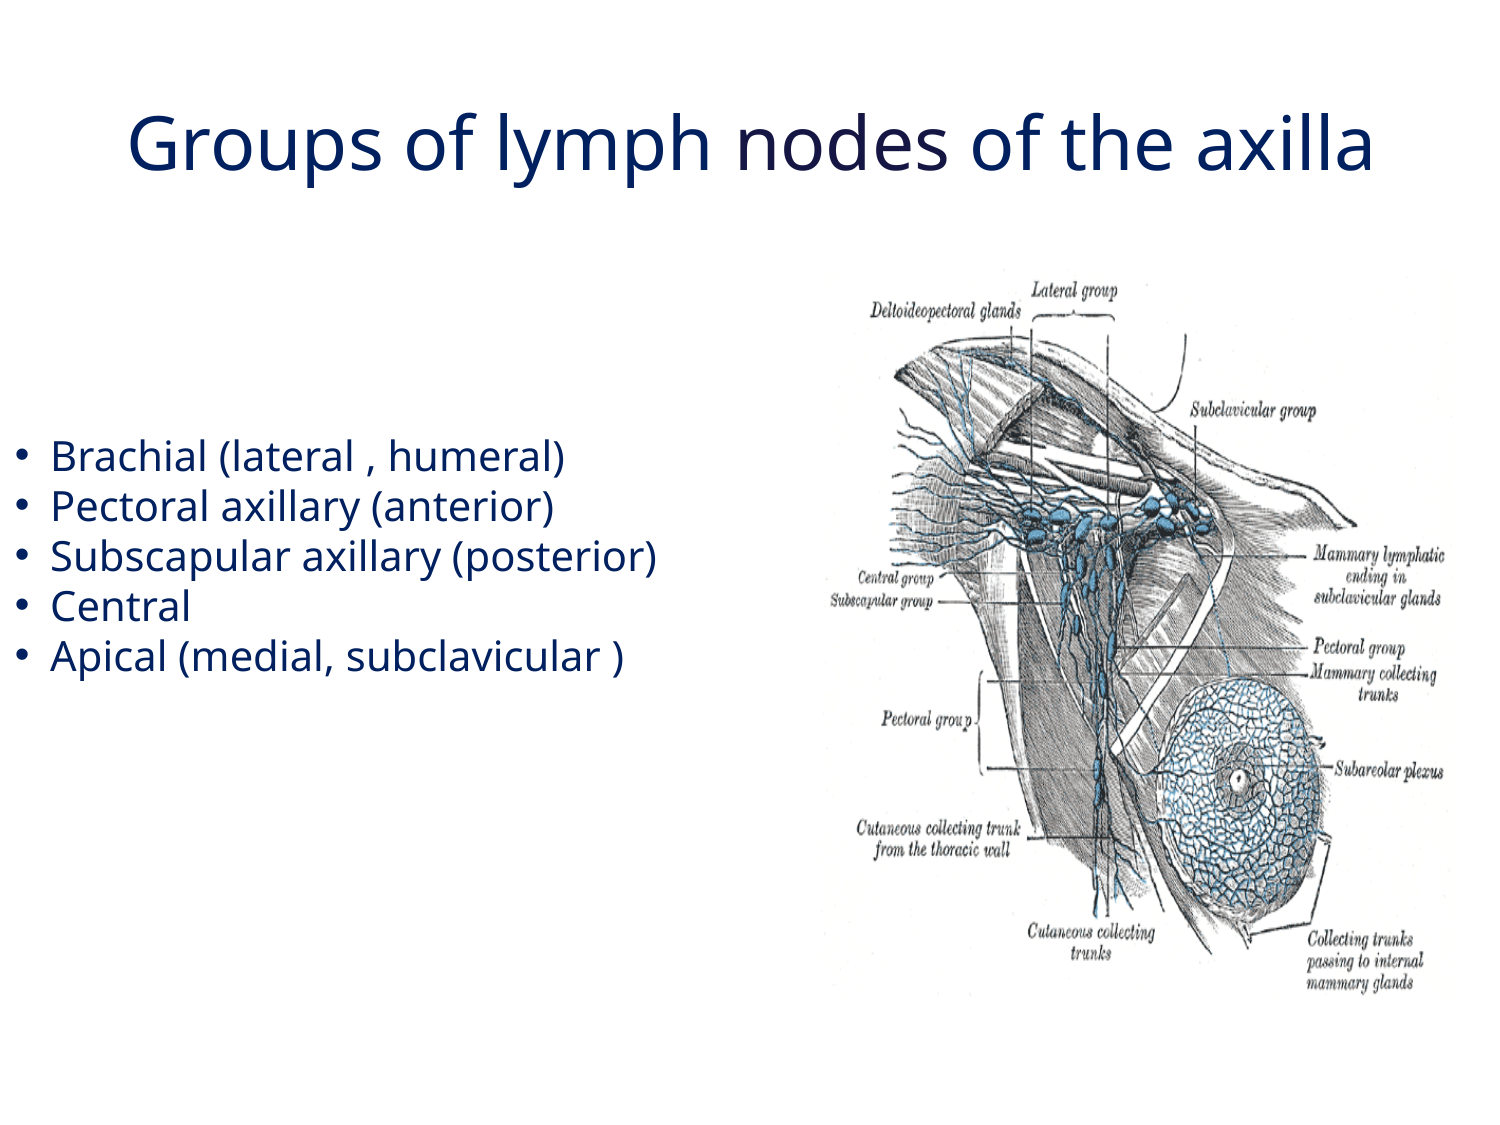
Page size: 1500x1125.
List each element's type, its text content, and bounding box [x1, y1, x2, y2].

text_box Brachial (lateral , humeral) Pectoral axillary (anterior) Subscapular axillary (posterior) Central Apical (medial, subclavicular ) [0, 421, 814, 787]
title Groups of lymph nodes of the axilla [76, 46, 1427, 235]
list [820, 269, 1454, 1000]
